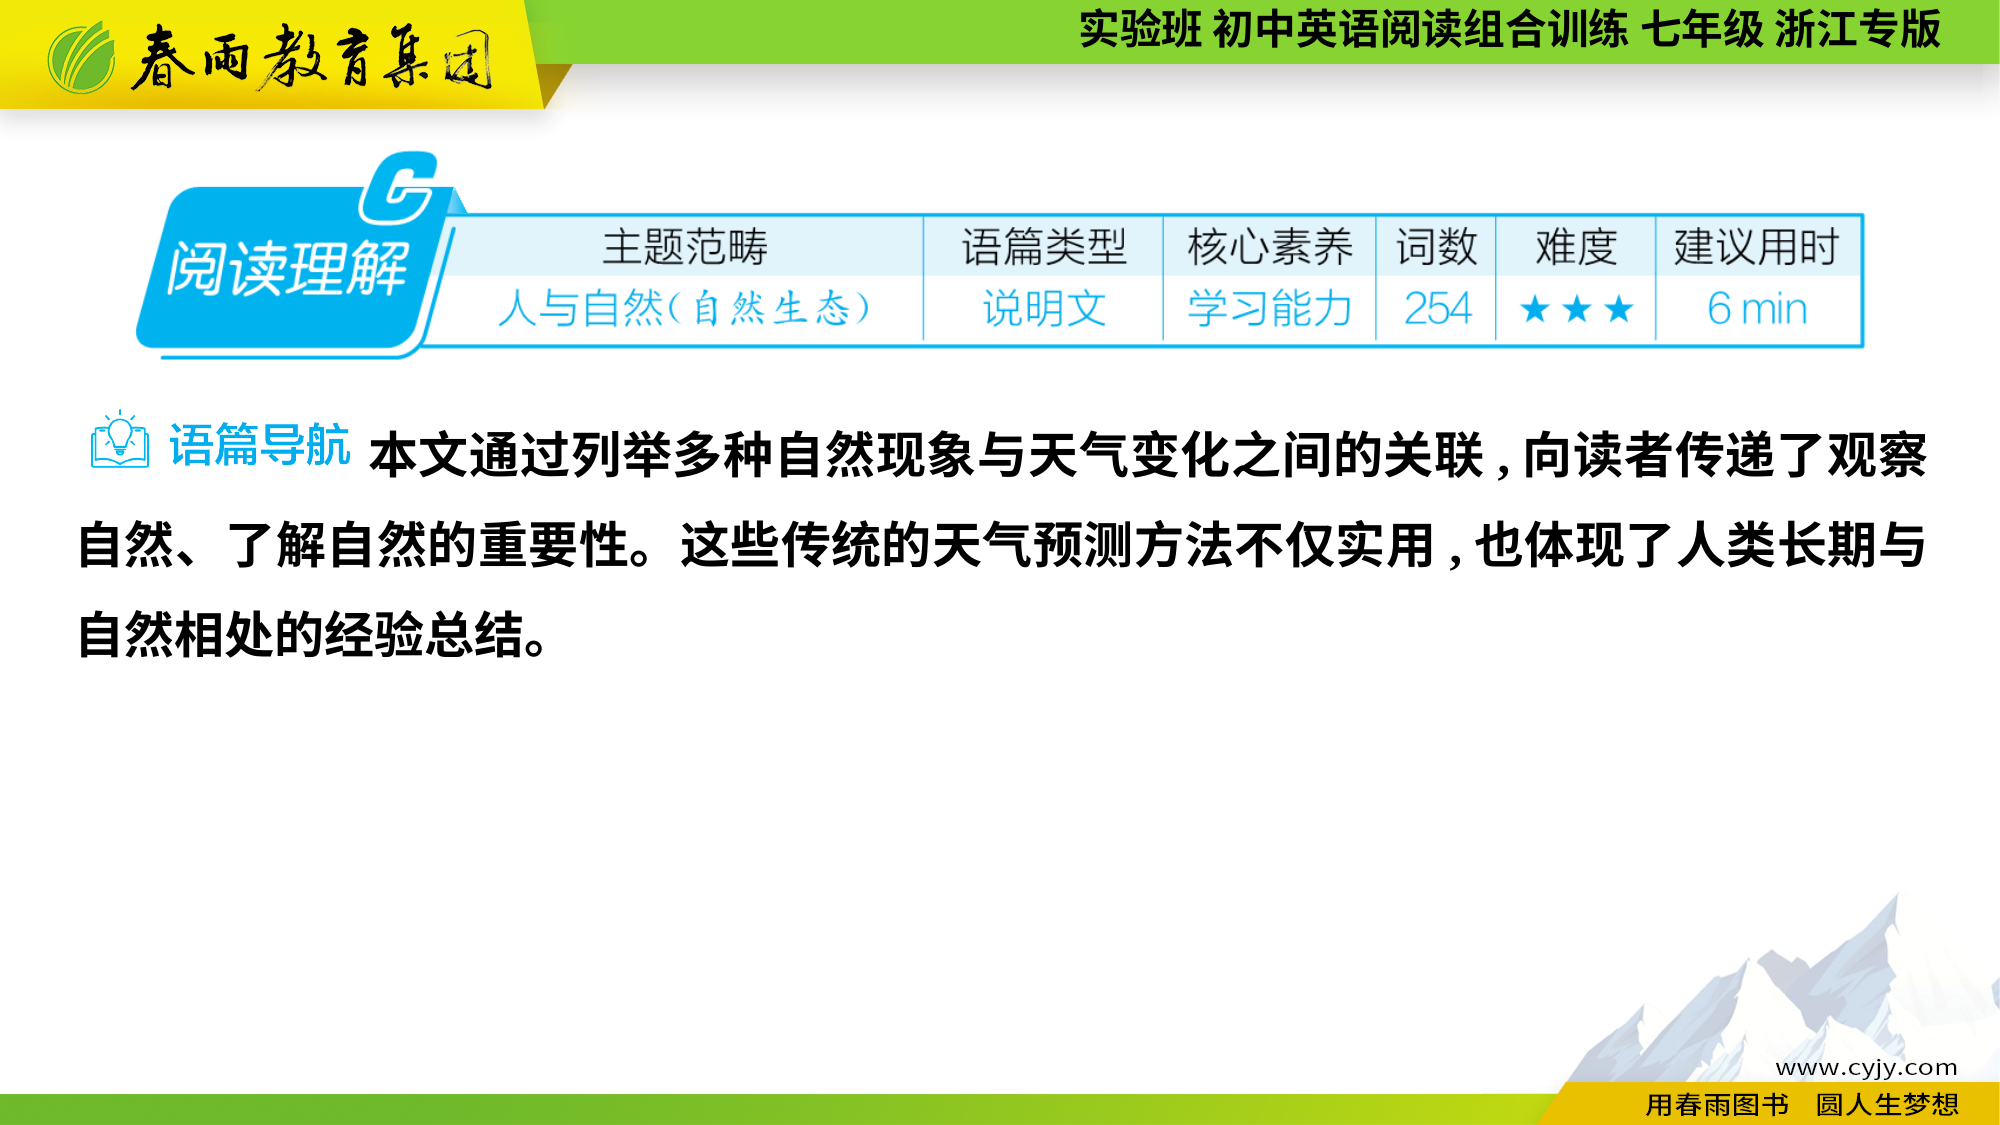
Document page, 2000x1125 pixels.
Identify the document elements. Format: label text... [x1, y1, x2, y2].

list 本文通过列举多种自然现象与天气变化之间的关联,向读者传递了观察自然、了解自然的重要性。这些传统的天气预测方法不仅实用,也体现了人类长期与自然相处的经验总结。 [59, 385, 1944, 662]
picture [0, 0, 2000, 1125]
